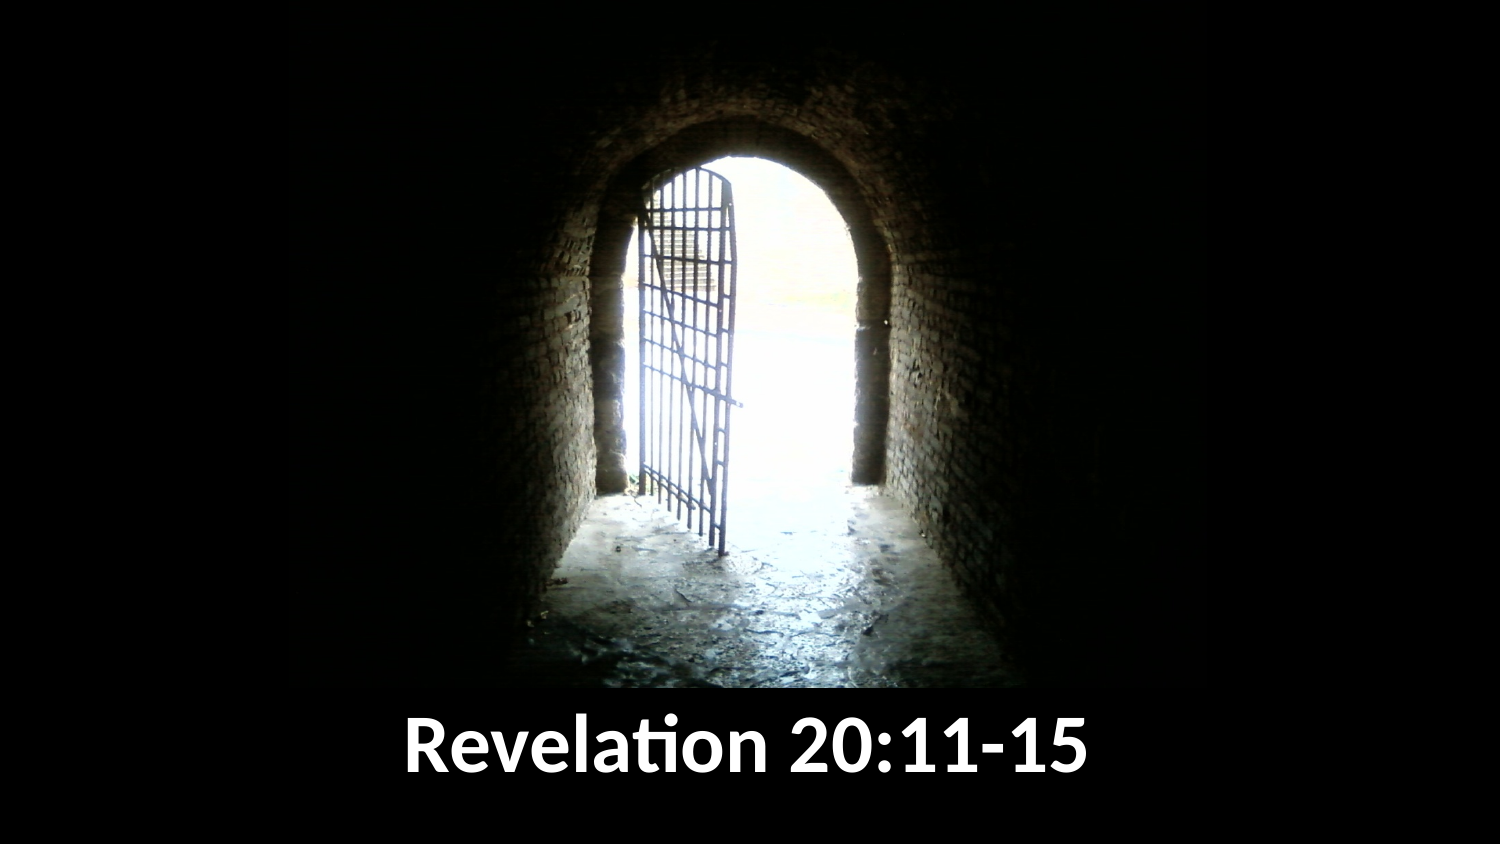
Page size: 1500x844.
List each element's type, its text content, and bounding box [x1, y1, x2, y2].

text_box Revelation 20:11-15 [335, 697, 1160, 797]
picture [288, 0, 1207, 688]
